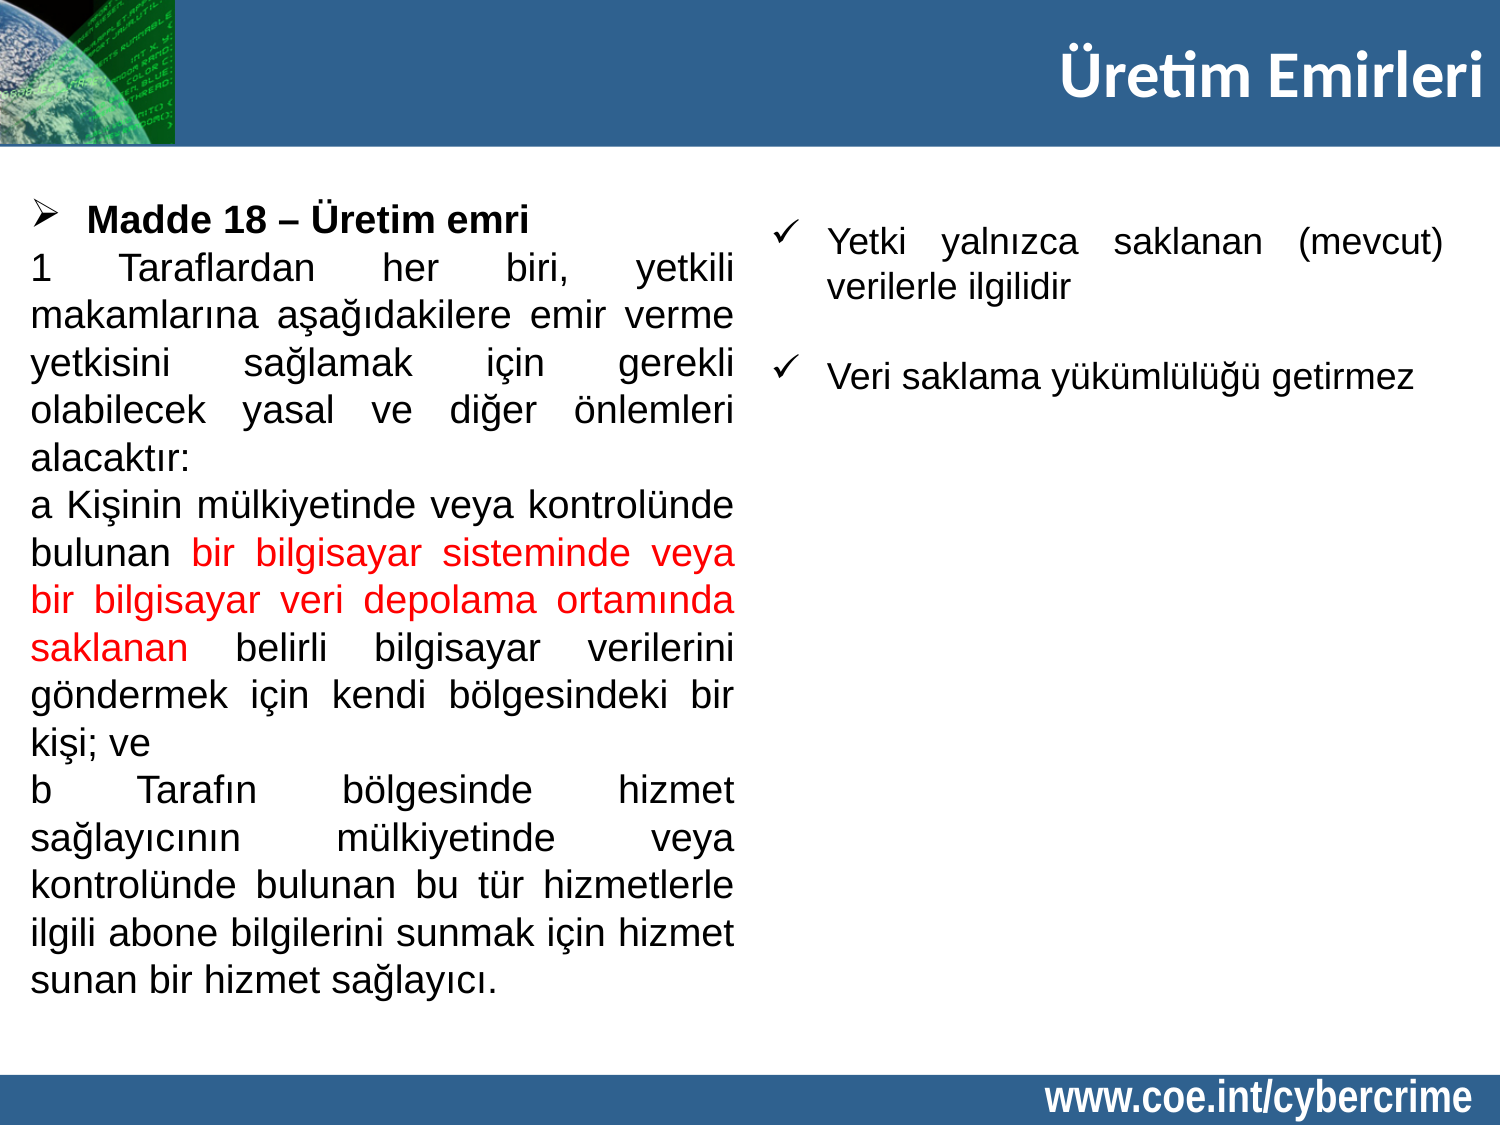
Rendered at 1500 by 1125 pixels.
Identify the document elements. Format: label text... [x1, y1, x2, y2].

text_box [0, 1073, 1030, 1125]
text_box Yetki yalnızca saklanan (mevcut) verilerle ilgilidir Veri saklama yükümlülüğü getirmez [755, 209, 1459, 405]
picture [0, 0, 175, 144]
text_box Madde 18 – Üretim emri 1 Taraflardan her biri, yetkili makamlarına aşağıdakilere emir verme yetkisini sağlamak için gerekli olabilecek yasal ve diğer önlemleri alacaktır: a Kişinin mülkiyetinde veya kontrolünde bulunan bir bilgisayar sisteminde veya bir bilgisayar veri depolama ortamında saklanan belirli bilgisayar verilerini göndermek için kendi bölgesindeki bir kişi; ve b Tarafın bölgesinde hizmet sağlayıcının mülkiyetinde veya kontrolünde bulunan bu tür hizmetlerle ilgili abone bilgilerini sunmak için hizmet sunan bir hizmet sağlayıcı. [15, 186, 750, 1009]
text_box Üretim Emirleri [177, 0, 1500, 149]
text_box www.coe.int/cybercrime [1030, 1059, 1500, 1125]
